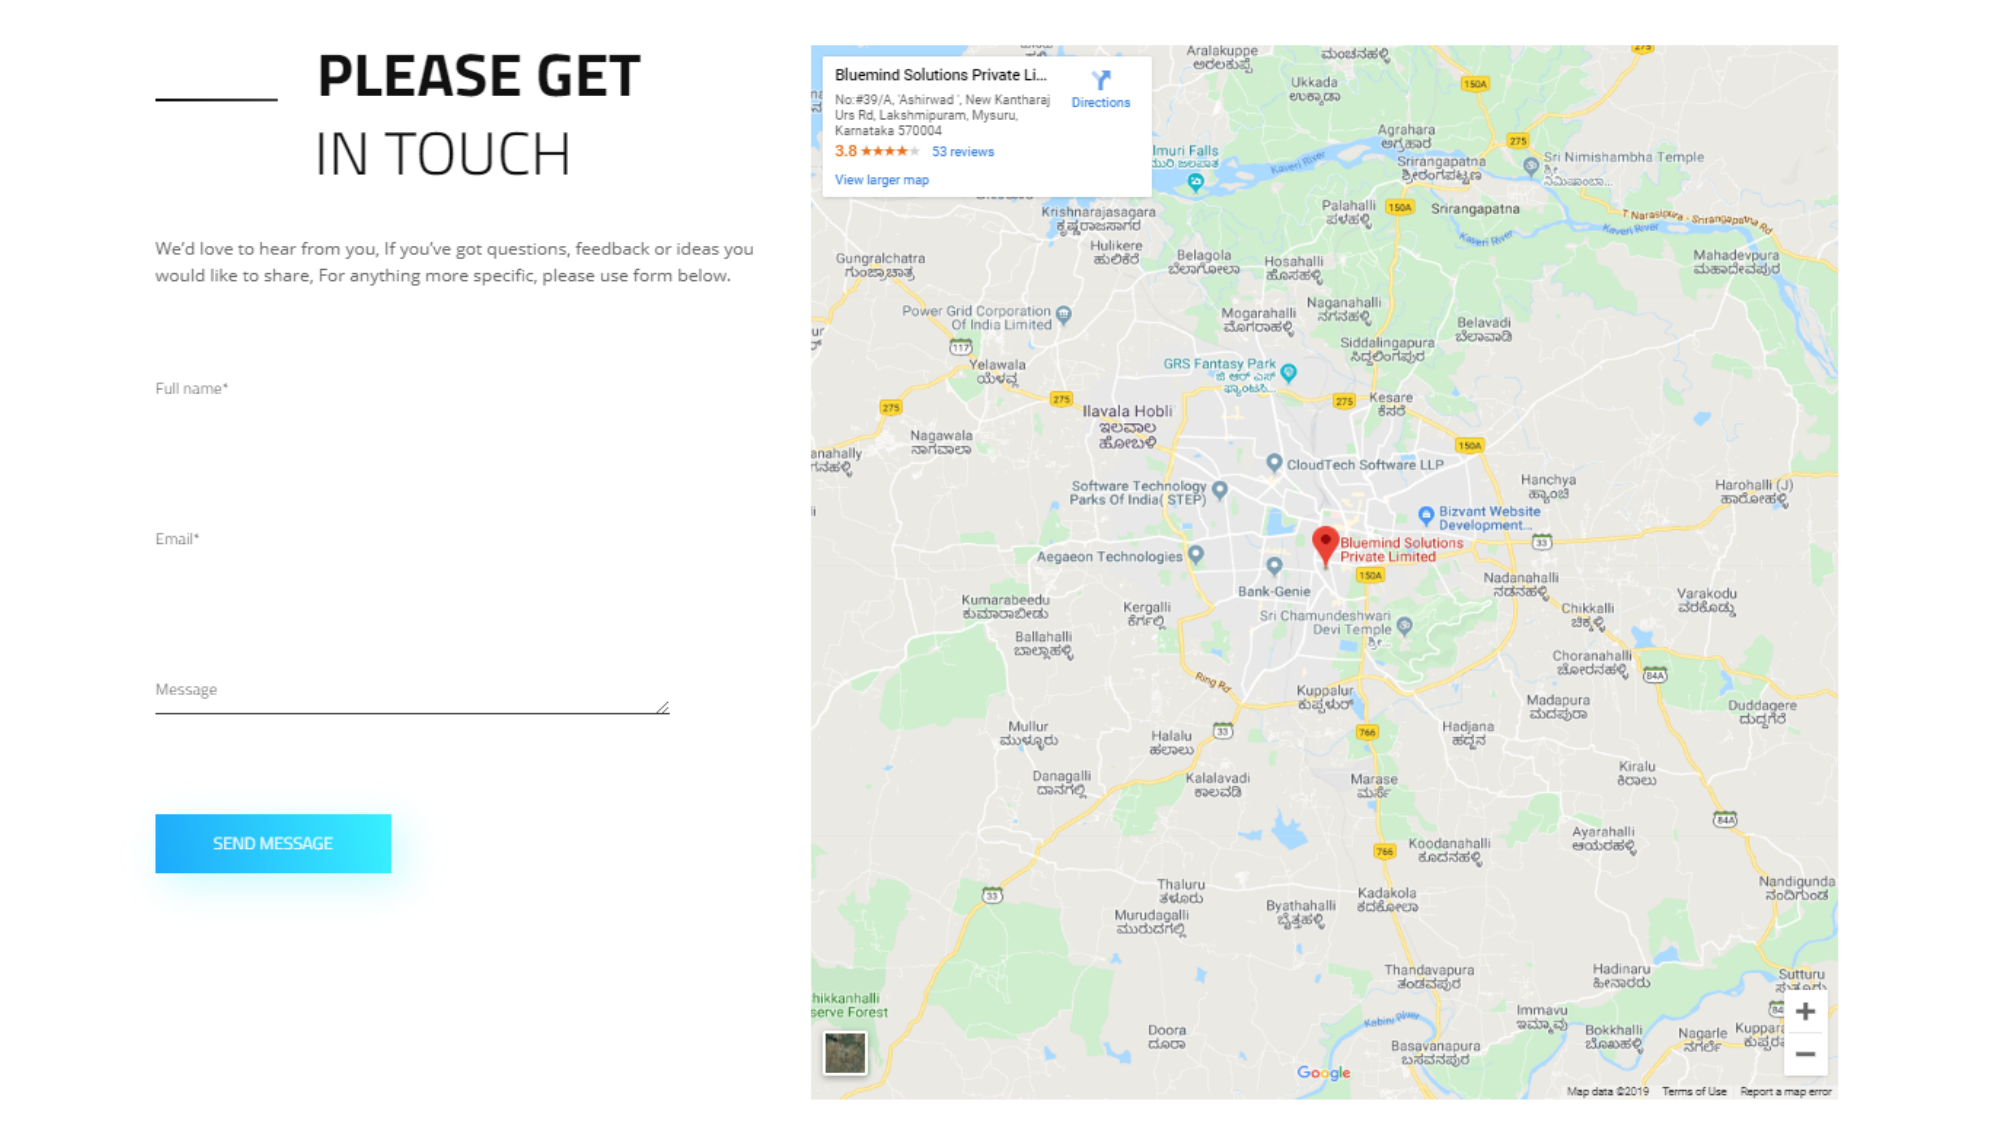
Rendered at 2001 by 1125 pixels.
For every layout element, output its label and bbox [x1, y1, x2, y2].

picture [112, 0, 1851, 1111]
